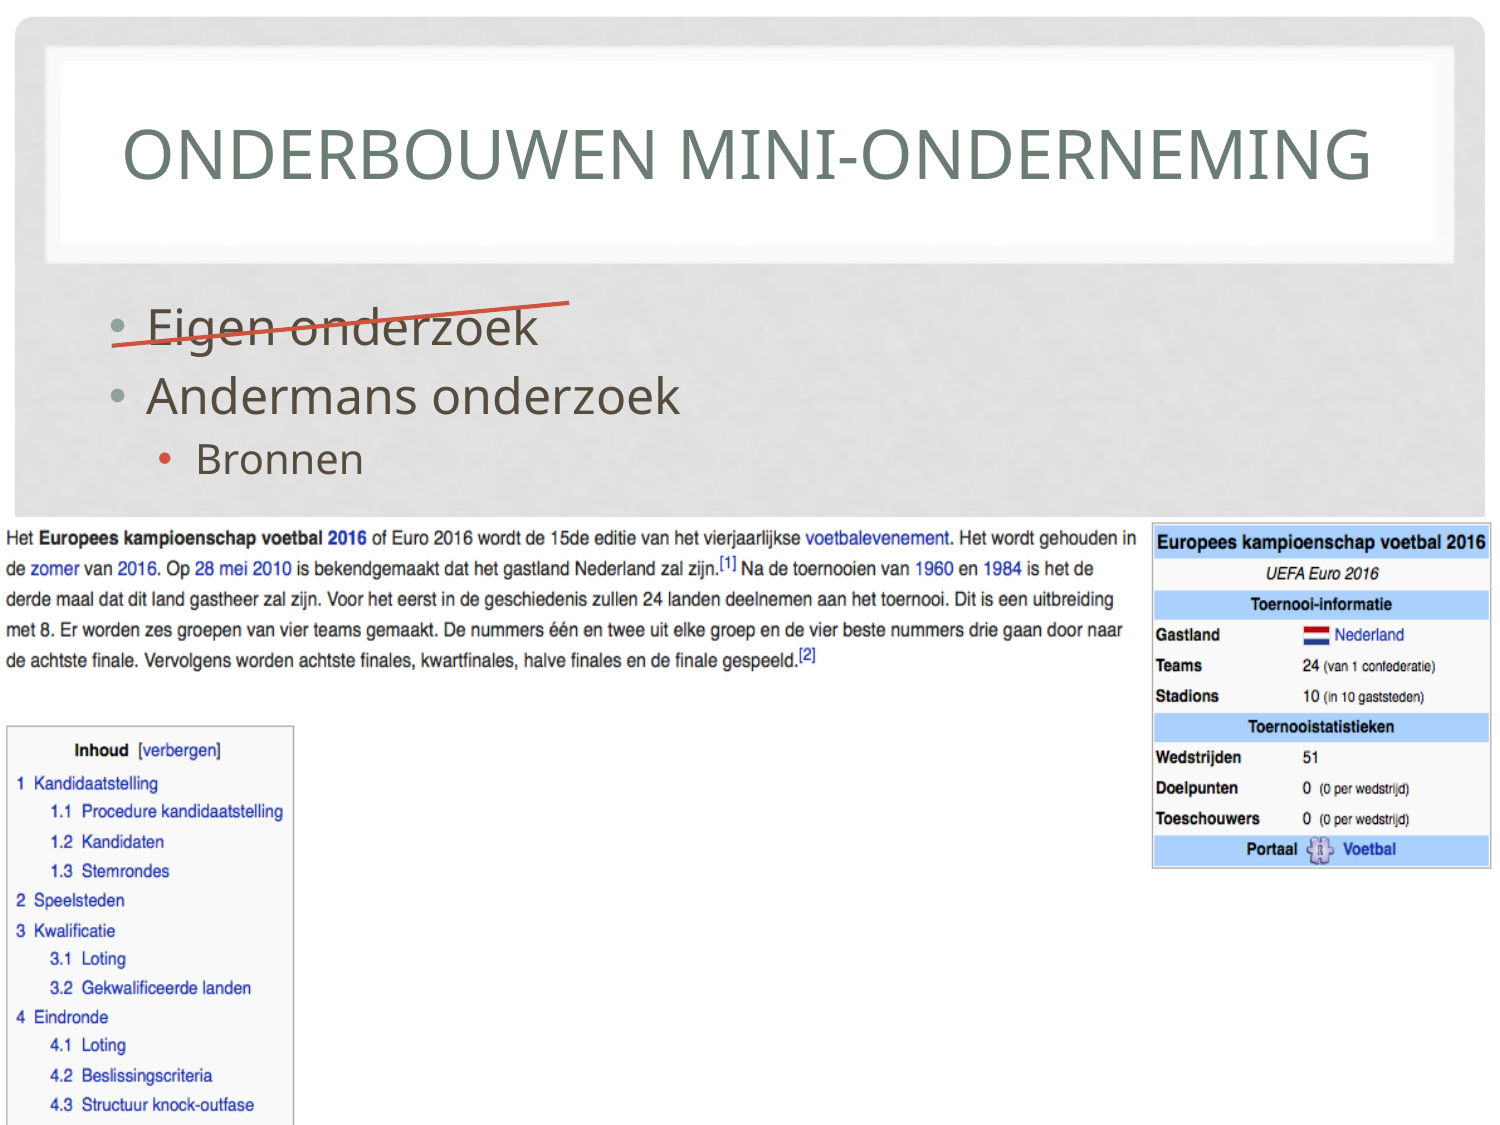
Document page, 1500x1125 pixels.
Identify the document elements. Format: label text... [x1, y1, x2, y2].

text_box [111, 302, 570, 346]
title Onderbouwen mini-onderneming [69, 66, 1425, 238]
list Eigen onderzoek Andermans onderzoek Bronnen [75, 287, 1425, 517]
picture [0, 517, 1494, 1125]
